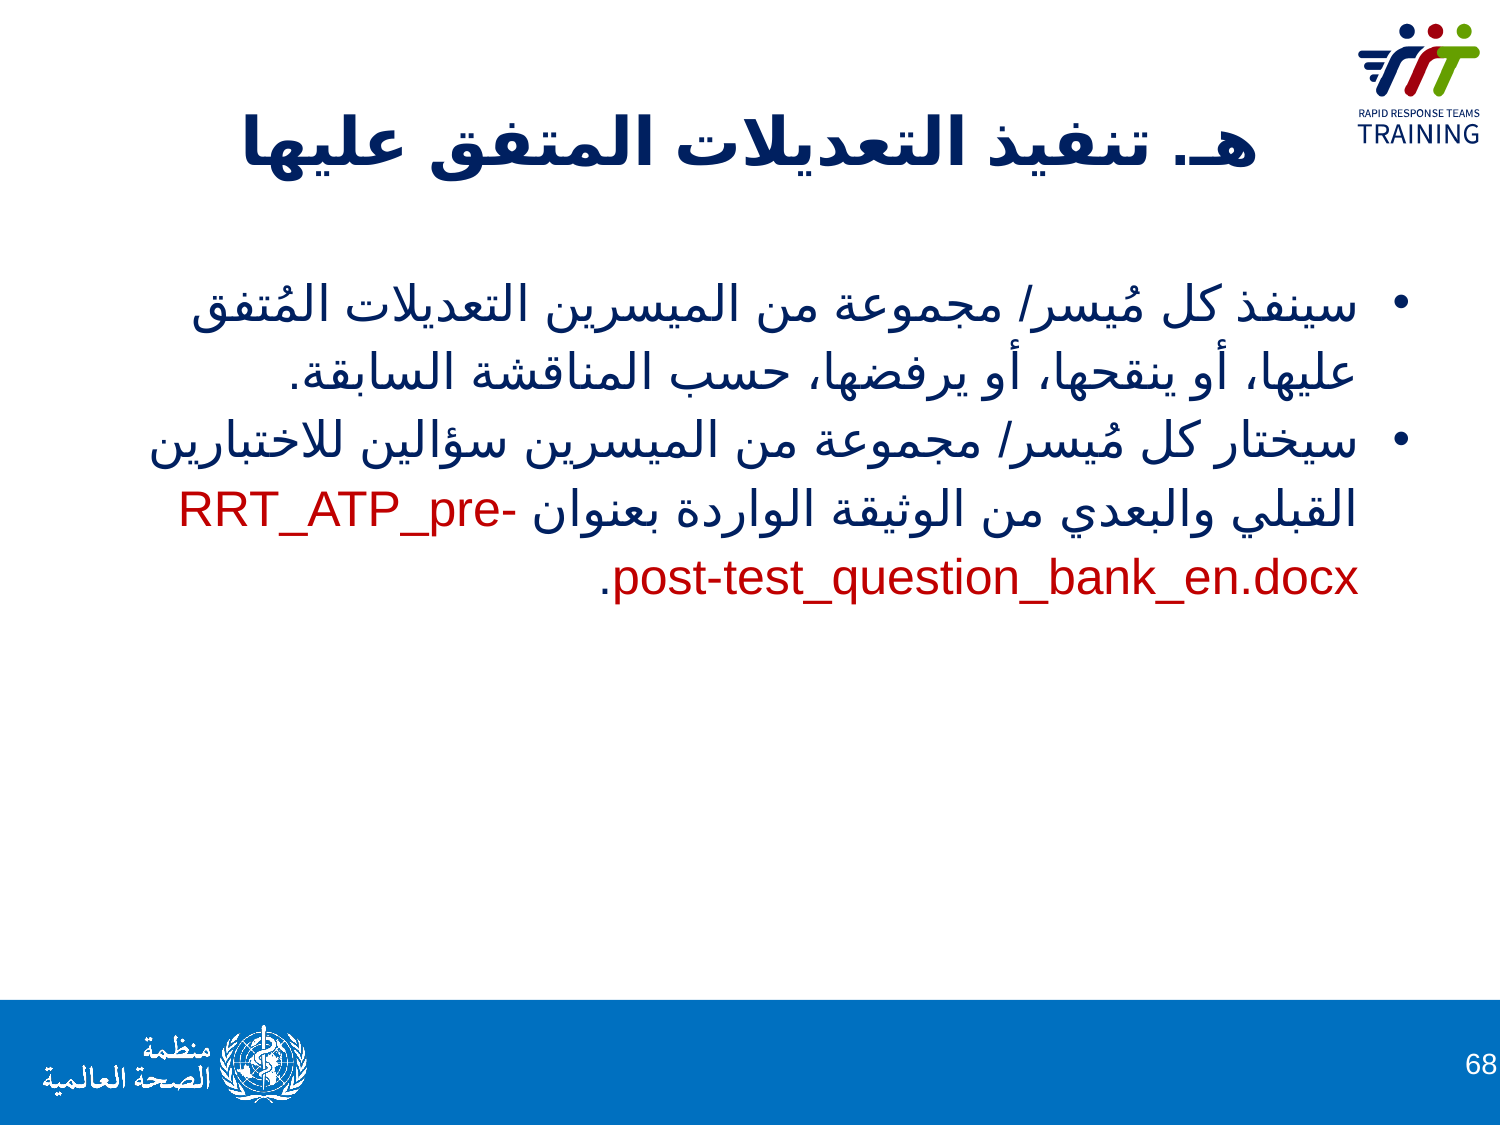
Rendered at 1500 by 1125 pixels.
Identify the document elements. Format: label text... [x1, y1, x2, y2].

list سينفذ كل مُيسر/ مجموعة من الميسرين التعديلات المُتفق عليها، أو ينقحها، أو يرفضها، حسب المناقشة السابقة. سيختار كل مُيسر/ مجموعة من الميسرين سؤالين للاختبارين القبلي والبعدي من الوثيقة الواردة بعنوان RRT_ATP_pre-post-test_question_bank_en.docx. [75, 255, 1425, 971]
picture [43, 1025, 307, 1103]
title هـ. تنفيذ التعديلات المتفق عليها [75, 45, 1425, 233]
picture [1357, 23, 1480, 144]
